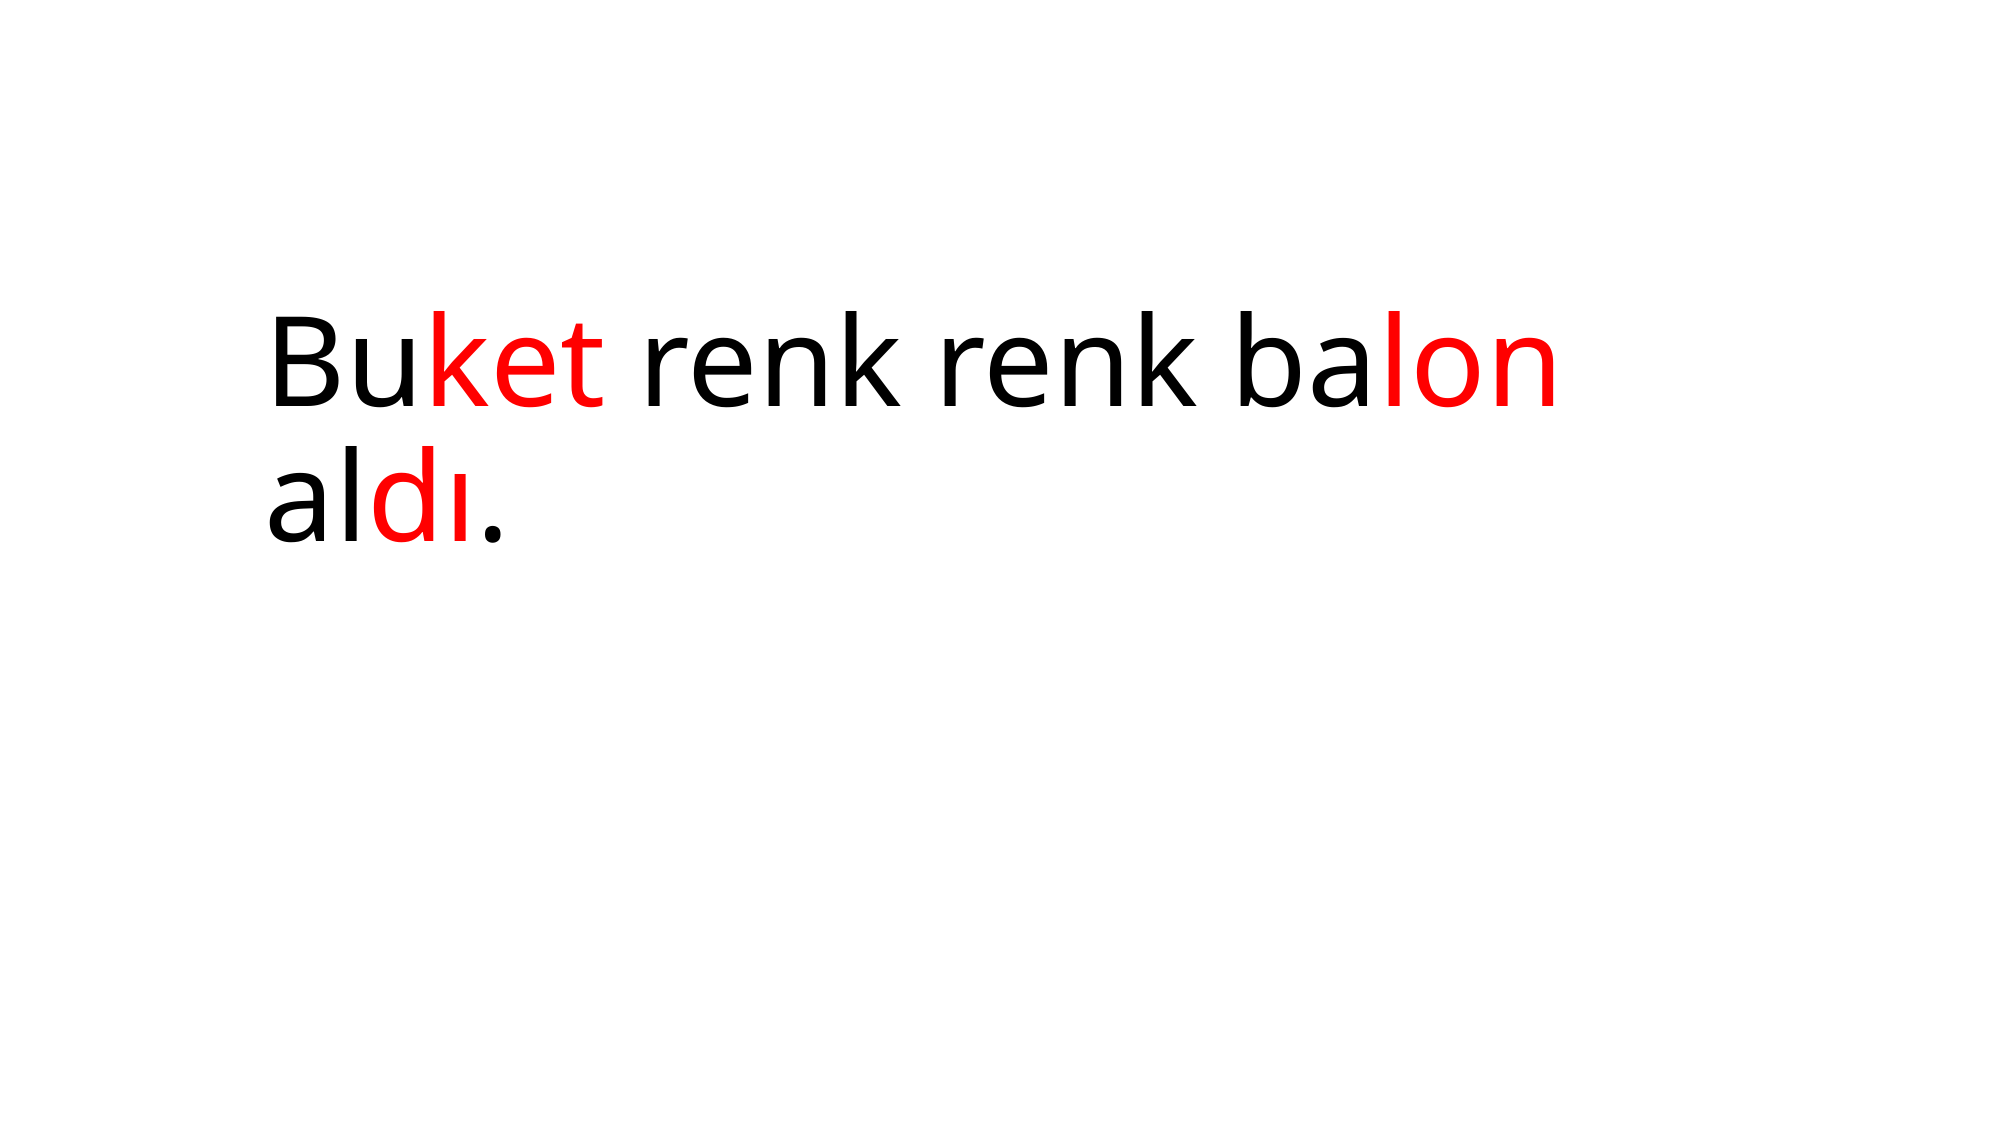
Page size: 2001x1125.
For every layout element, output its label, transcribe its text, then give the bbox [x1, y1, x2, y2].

title Buket renk renk balon aldı. [249, 184, 1750, 576]
